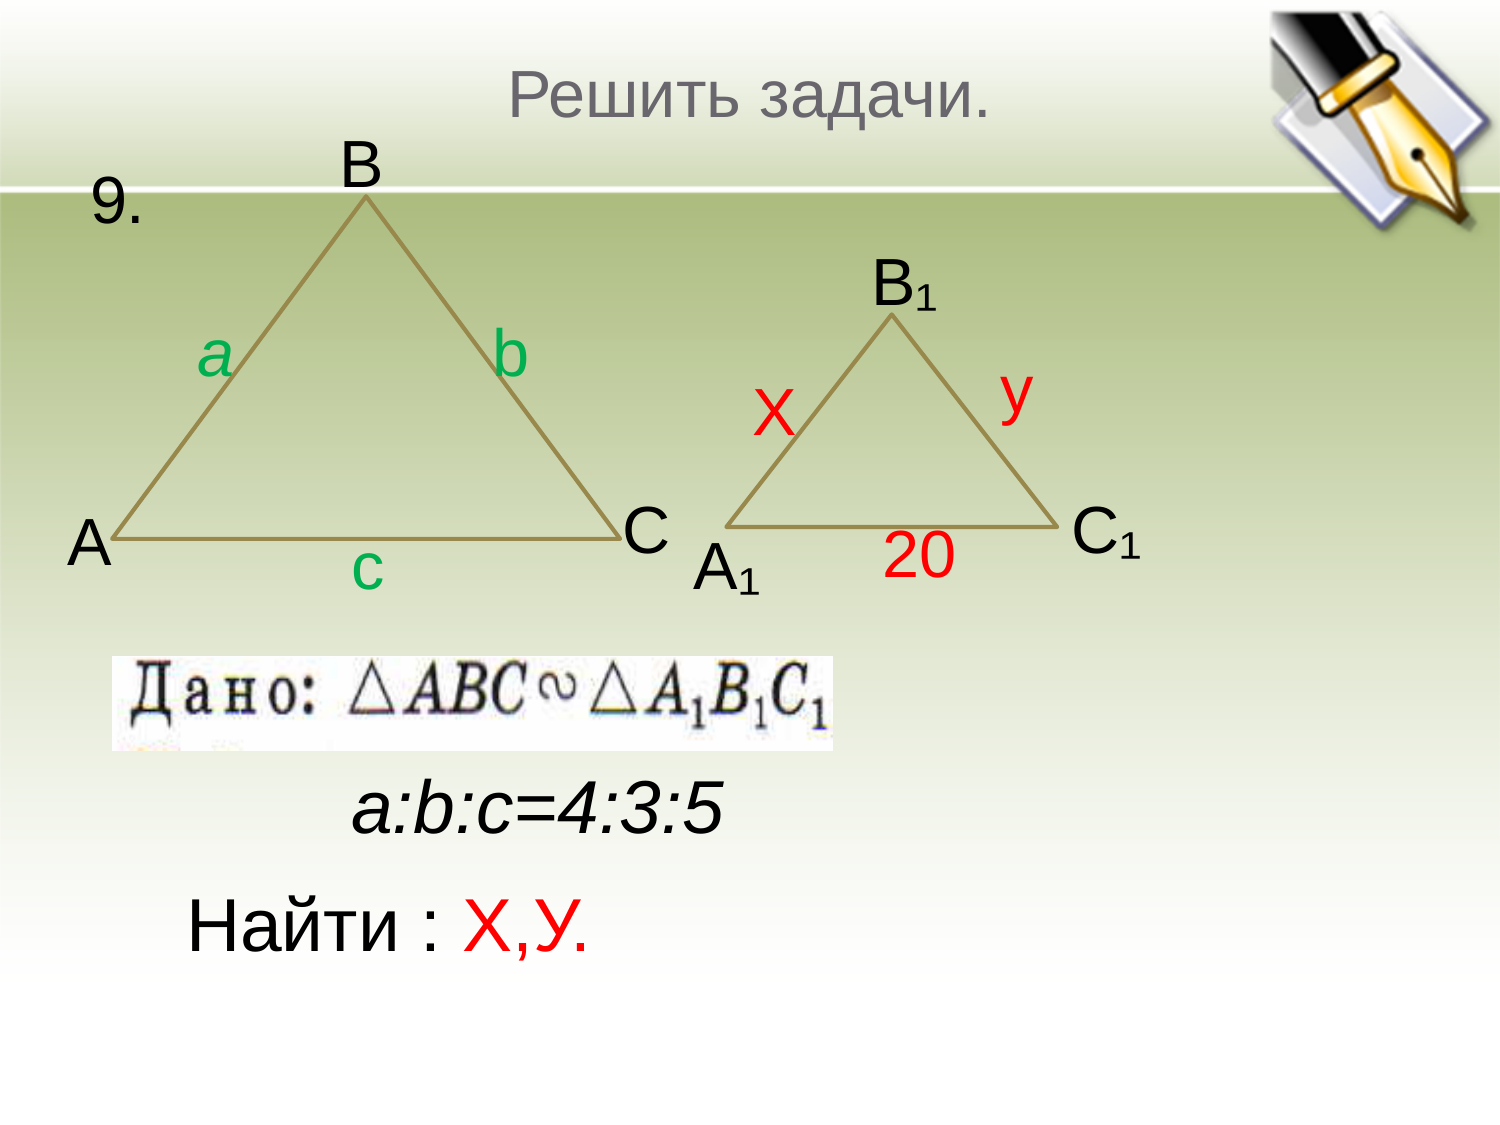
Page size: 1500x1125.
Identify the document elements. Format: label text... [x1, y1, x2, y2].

text_box a:b:c=4:3:5 [336, 751, 1164, 857]
list 9. [74, 148, 1426, 1006]
text_box [145, 209, 608, 541]
text_box В [324, 113, 443, 209]
text_box А₁ [679, 515, 798, 610]
text_box С₁ [1057, 479, 1176, 575]
picture [0, 0, 1500, 1125]
text_box Х [738, 361, 857, 457]
text_box a [182, 302, 302, 398]
title Решить задачи. [74, 44, 1426, 138]
text_box b [478, 302, 597, 398]
text_box С [608, 479, 727, 575]
text_box у [986, 338, 1105, 433]
text_box Найти : Х,У. [171, 869, 680, 975]
text_box [733, 327, 1057, 530]
text_box 20 [868, 503, 987, 599]
text_box А [53, 491, 172, 587]
text_box В₁ [856, 231, 975, 327]
text_box c [336, 515, 455, 610]
